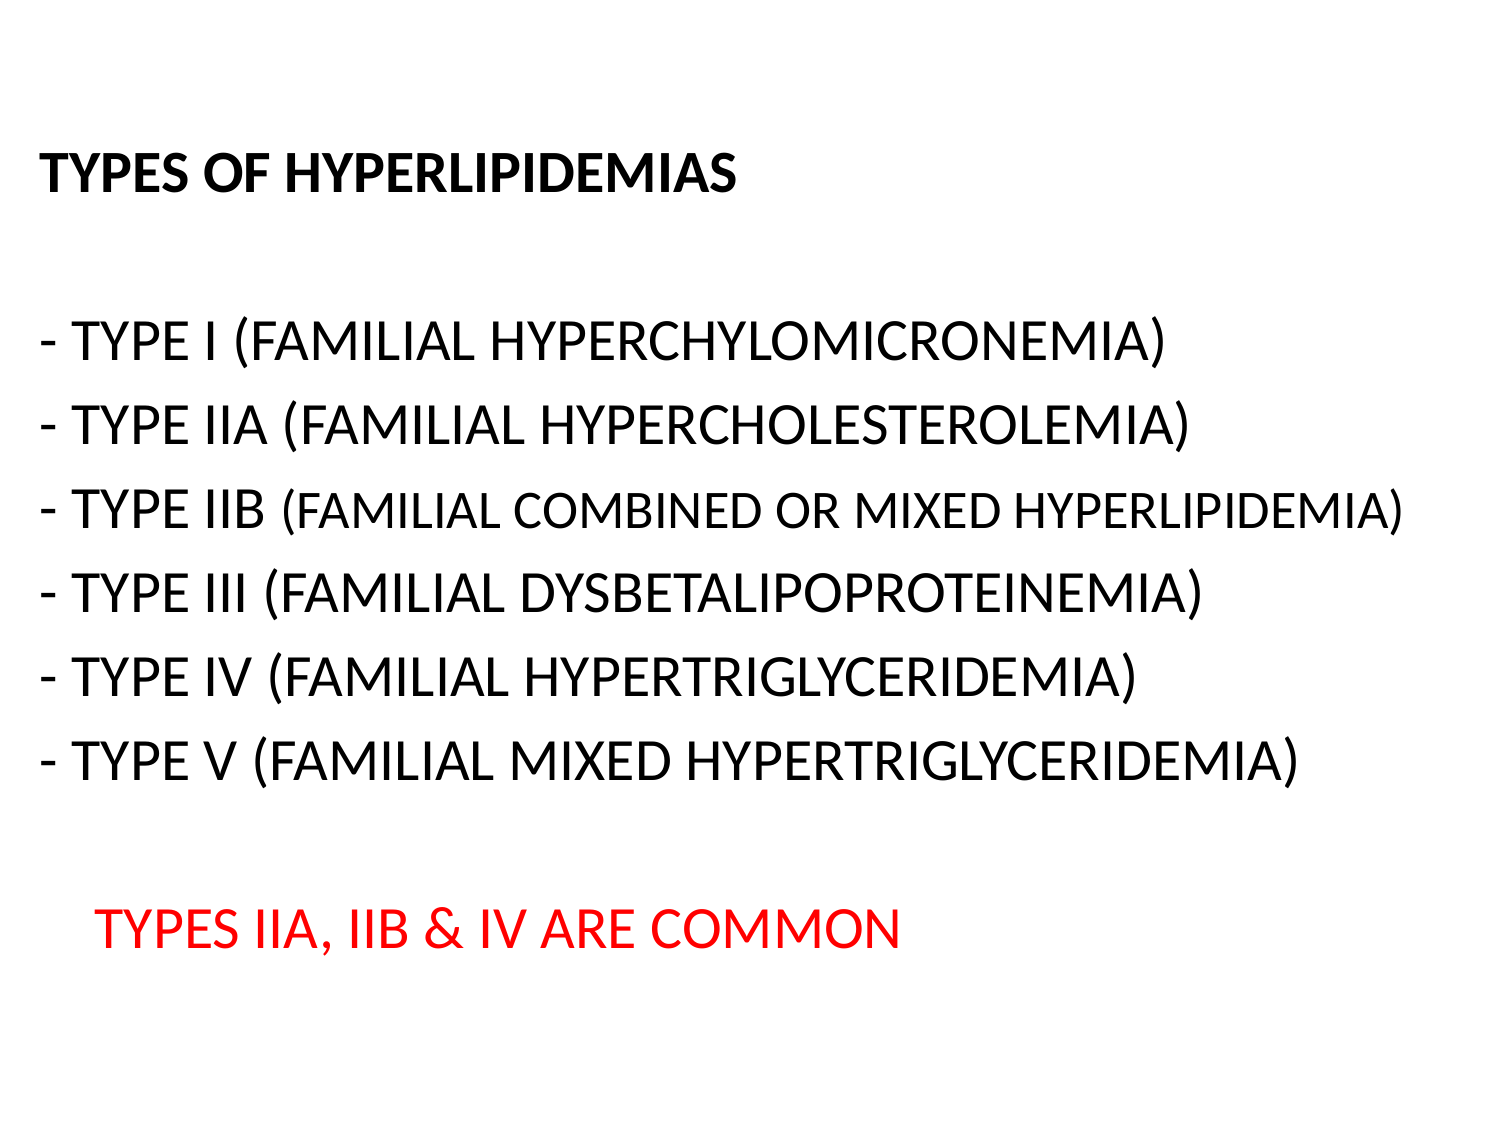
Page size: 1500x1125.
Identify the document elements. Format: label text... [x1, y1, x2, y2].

list TYPES OF HYPERLIPIDEMIAS - TYPE I (FAMILIAL HYPERCHYLOMICRONEMIA) - TYPE IIA (FAMILIAL HYPERCHOLESTEROLEMIA) - TYPE IIB (FAMILIAL COMBINED OR MIXED HYPERLIPIDEMIA) - TYPE III (FAMILIAL DYSBETALIPOPROTEINEMIA) - TYPE IV (FAMILIAL HYPERTRIGLYCERIDEMIA) - TYPE V (FAMILIAL MIXED HYPERTRIGLYCERIDEMIA) TYPES IIA, IIB & IV ARE COMMON [24, 125, 1500, 975]
